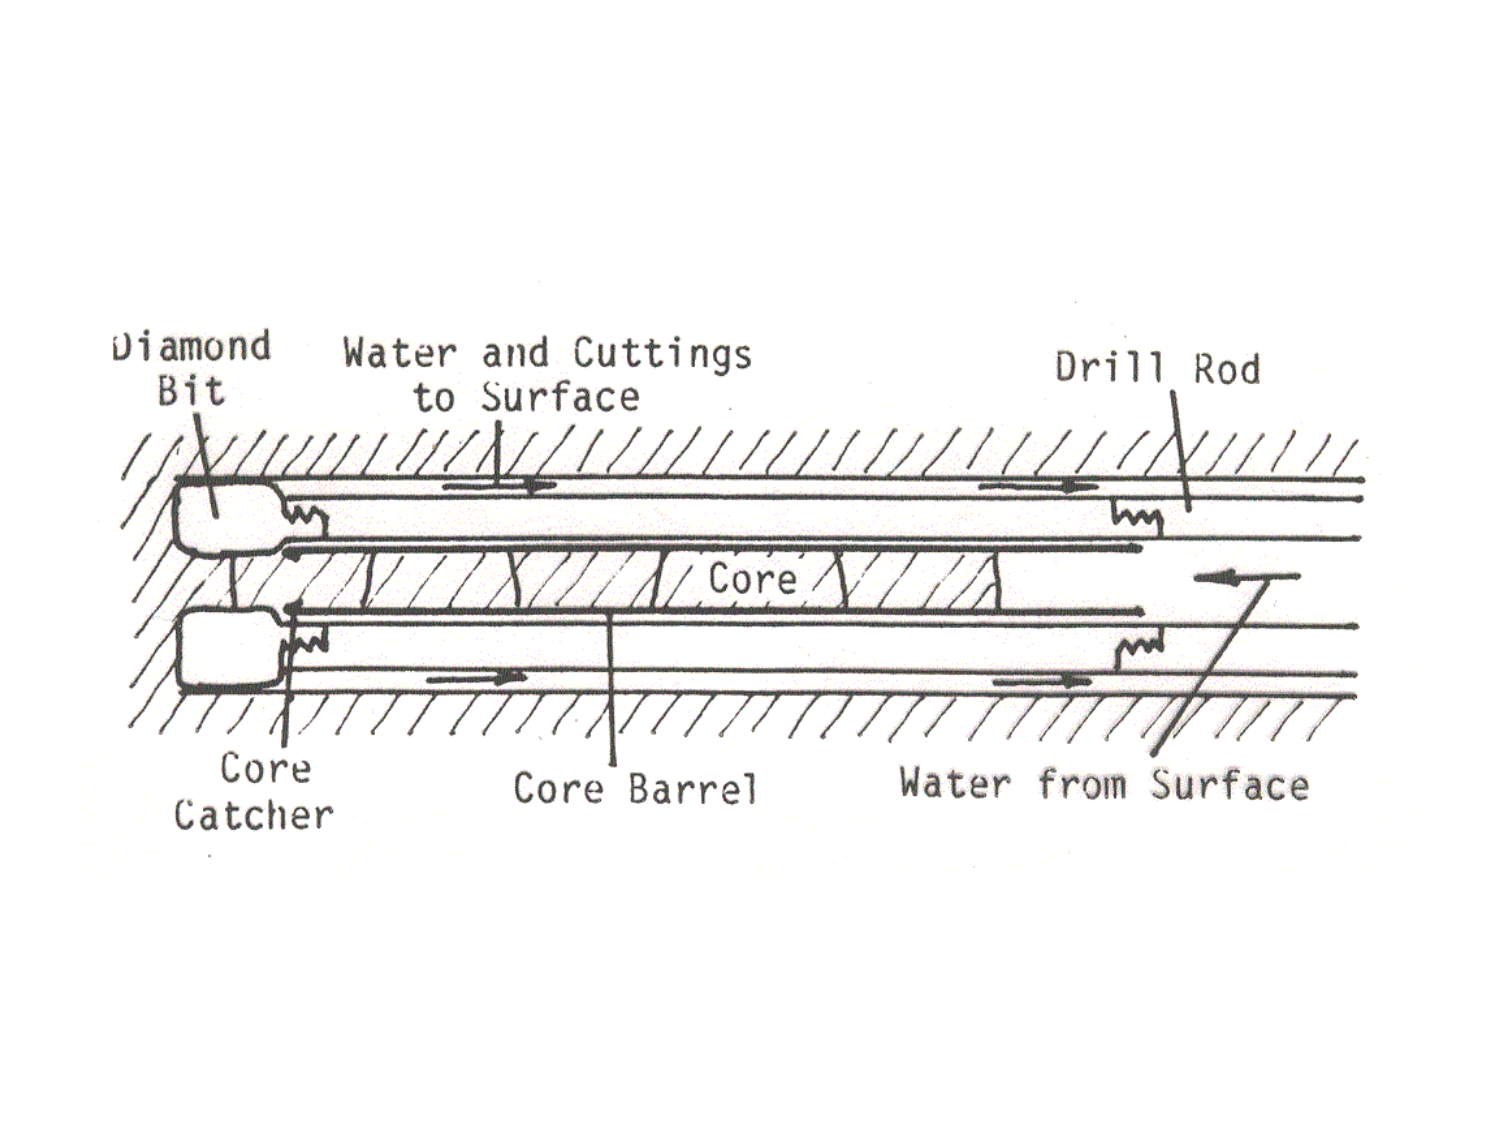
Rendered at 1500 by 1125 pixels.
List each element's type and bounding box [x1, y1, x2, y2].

picture [76, 268, 1421, 877]
